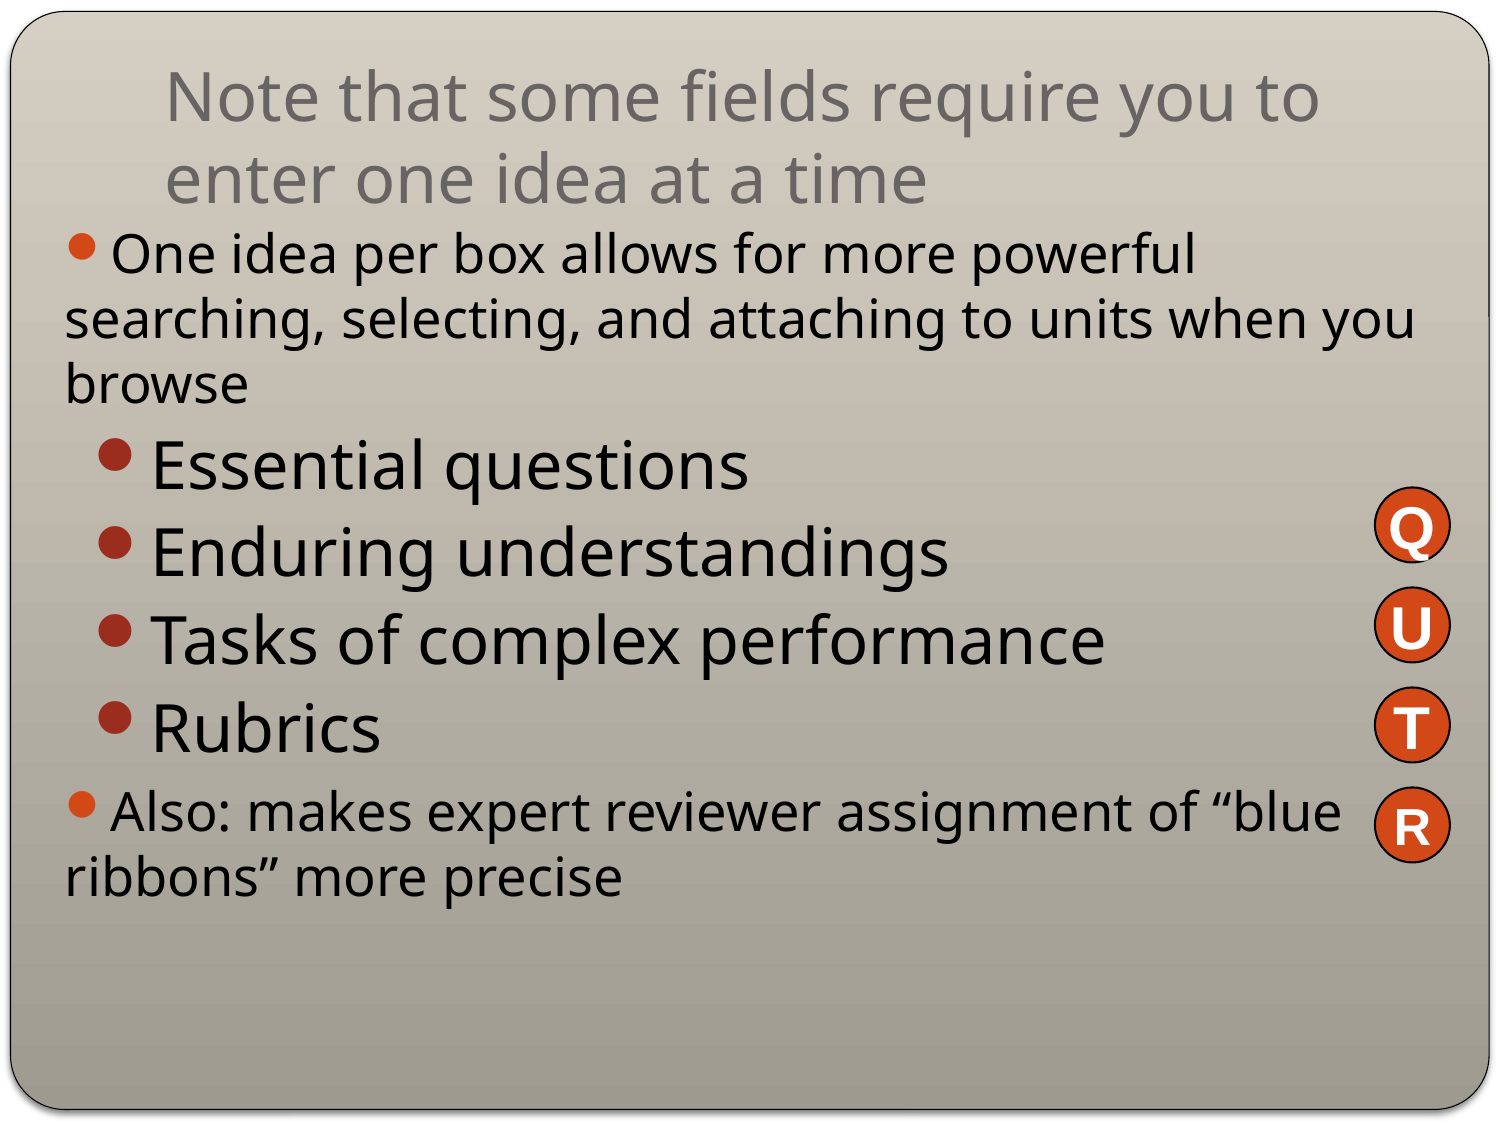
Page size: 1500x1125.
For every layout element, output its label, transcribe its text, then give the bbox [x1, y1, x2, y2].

title Note that some fields require you to enter one idea at a time [150, 45, 1425, 212]
list One idea per box allows for more powerful searching, selecting, and attaching to units when you browse Essential questions Enduring understandings Tasks of complex performance Rubrics Also: makes expert reviewer assignment of “blue ribbons” more precise [50, 212, 1461, 1025]
text_box U [1374, 587, 1450, 663]
text_box T [1374, 687, 1450, 763]
text_box Q [1374, 487, 1450, 563]
text_box R [1374, 787, 1450, 863]
